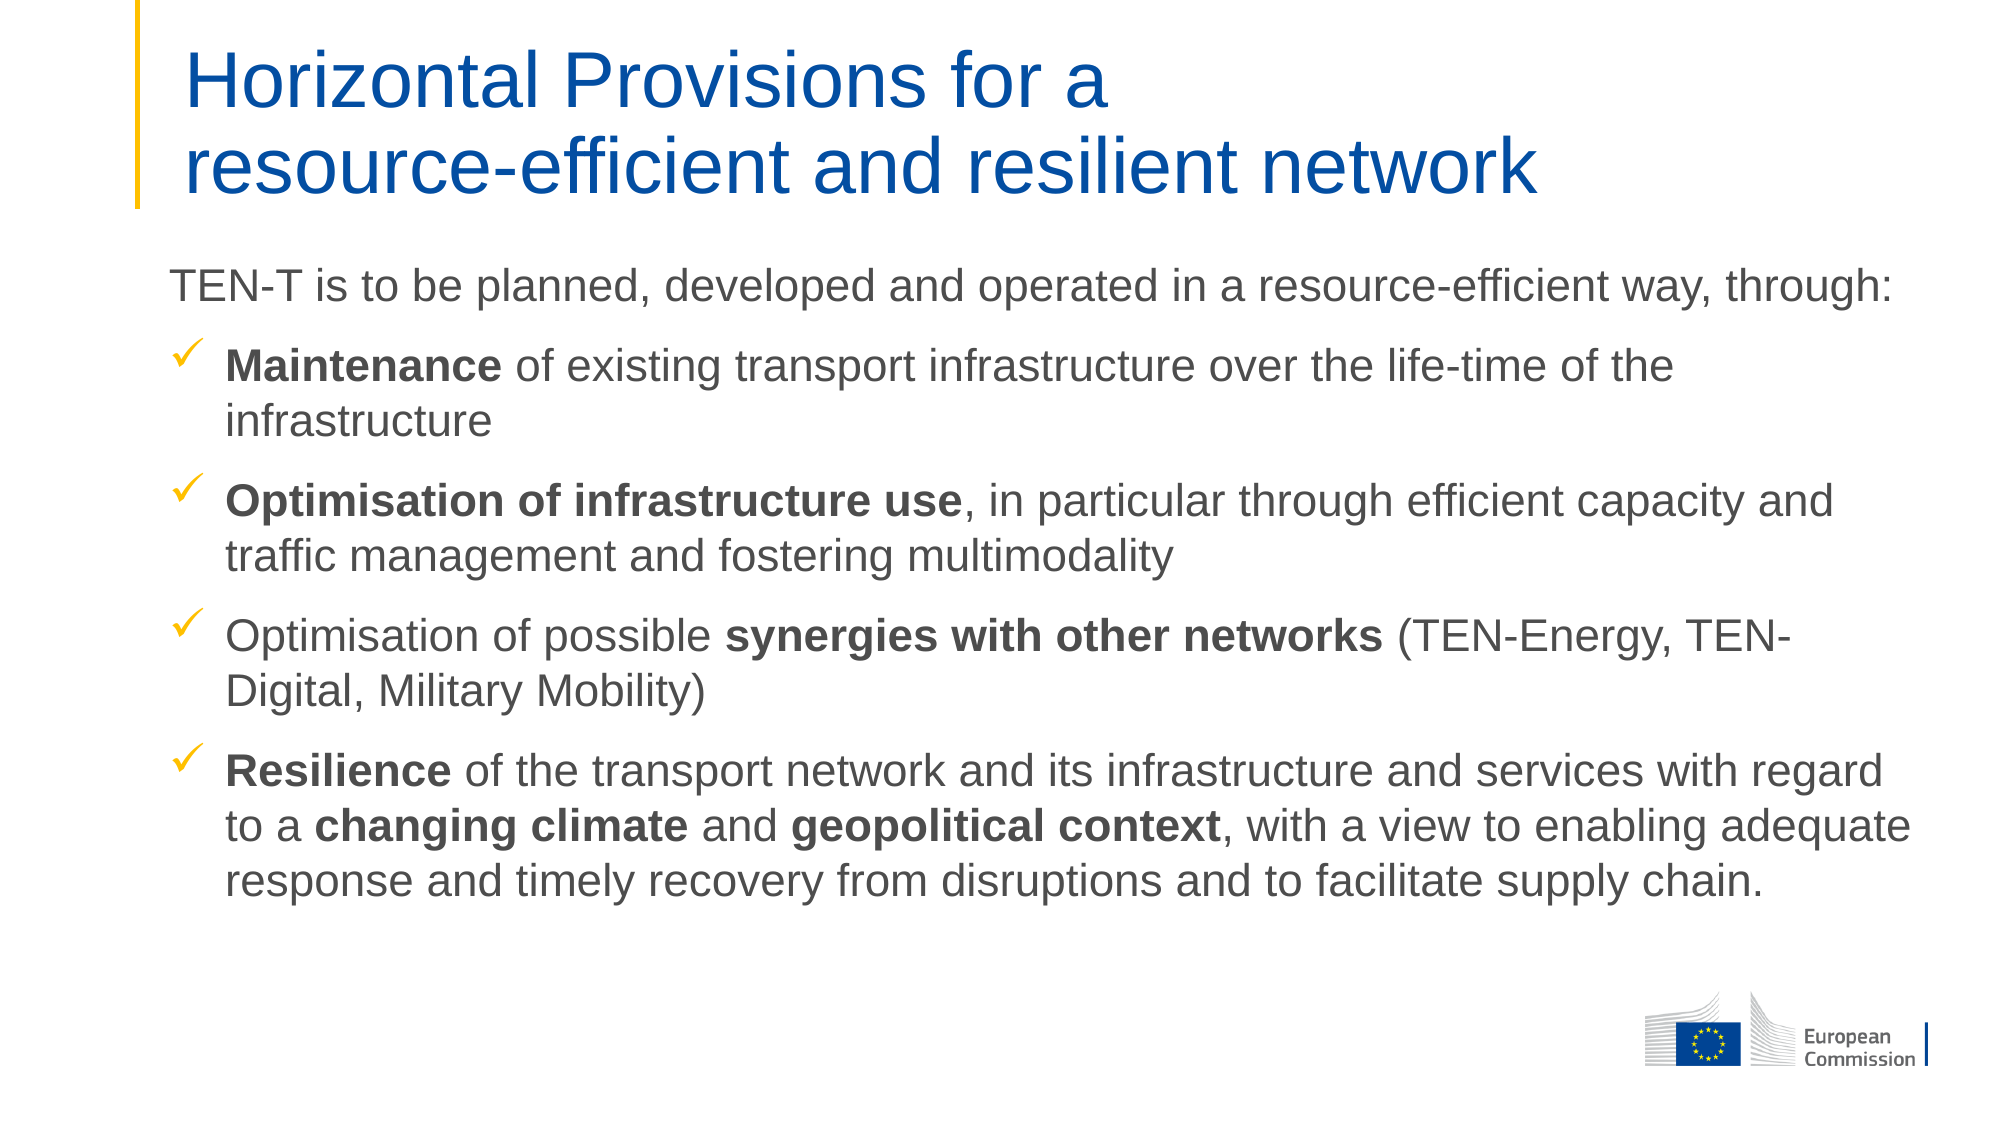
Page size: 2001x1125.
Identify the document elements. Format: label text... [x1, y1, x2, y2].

text_box TEN-T is to be planned, developed and operated in a resource-efficient way, through: Maintenance of existing transport infrastructure over the life-time of the infrastructure Optimisation of infrastructure use, in particular through efficient capacity and traffic management and fostering multimodality Optimisation of possible synergies with other networks (TEN-Energy, TEN-Digital, Military Mobility) Resilience of the transport network and its infrastructure and services with regard to a changing climate and geopolitical context, with a view to enabling adequate response and timely recovery from disruptions and to facilitate supply chain. [154, 247, 1942, 913]
picture [1645, 991, 1928, 1066]
title Horizontal Provisions for a resource-efficient and resilient network [169, 82, 1895, 211]
